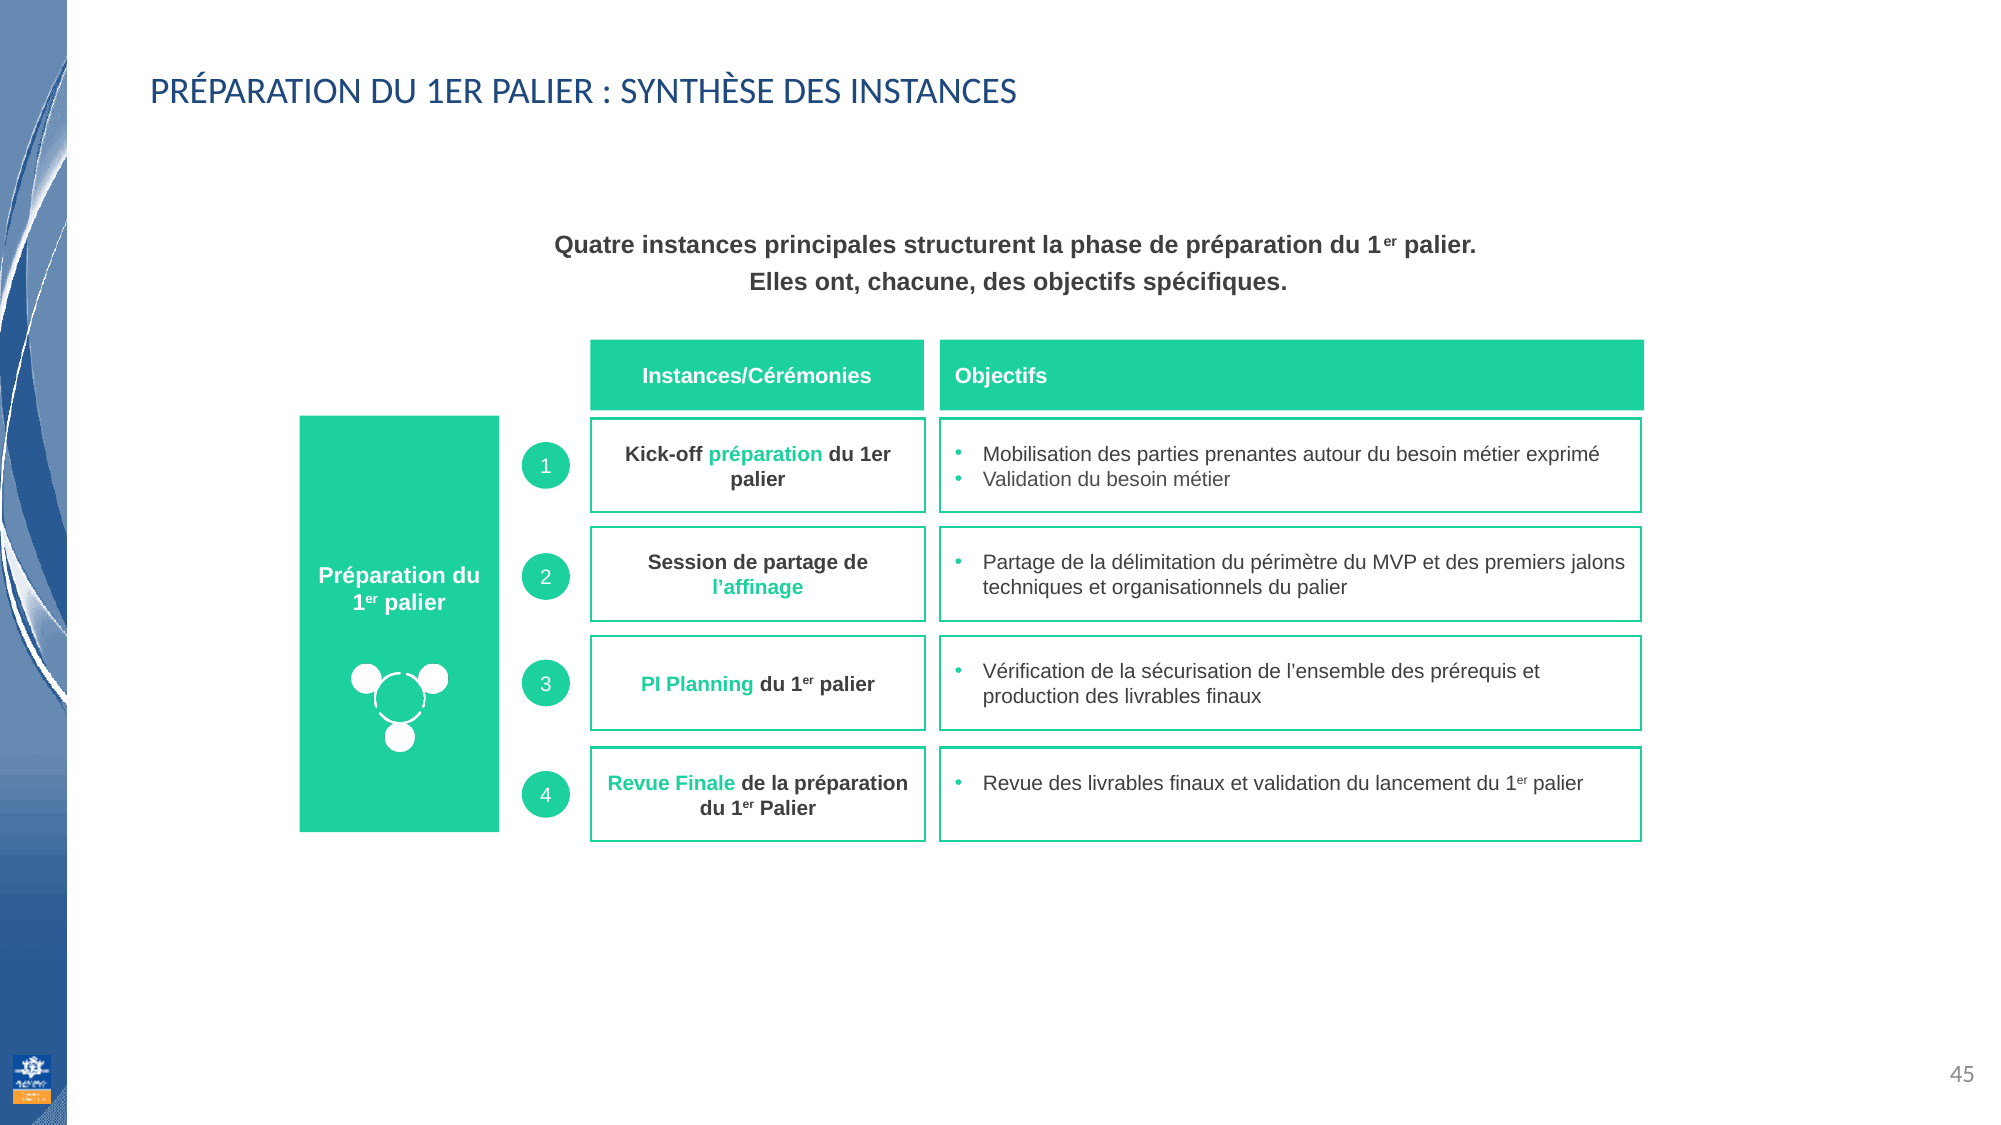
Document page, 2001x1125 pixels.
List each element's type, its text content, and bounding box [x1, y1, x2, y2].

picture [330, 638, 469, 777]
picture [13, 1055, 51, 1104]
text_box 2 [521, 553, 570, 600]
text_box Session de partage de l’affinage [591, 526, 925, 621]
text_box Vérification de la sécurisation de l’ensemble des prérequis et production des livrables finaux [939, 636, 1641, 730]
text_box PI Planning du 1er palier [591, 636, 925, 730]
text_box Partage de la délimitation du périmètre du MVP et des premiers jalons techniques et organisationnels du palier [939, 526, 1641, 621]
text_box 4 [521, 771, 570, 818]
text_box Quatre instances principales structurent la phase de préparation du 1er palier. Elles ont, chacune, des objectifs spécifiques. [427, 221, 1611, 313]
title Préparation du 1er Palier : Synthèse des instances [135, 37, 1898, 145]
text_box Kick-off préparation du 1er palier [591, 418, 925, 513]
text_box Instances/Cérémonies [590, 339, 924, 411]
text_box 1 [521, 442, 570, 489]
text_box Revue Finale de la préparation du 1er Palier [591, 747, 925, 842]
text_box Préparation du 1er palier [299, 415, 500, 833]
text_box 3 [521, 659, 570, 707]
text_box Mobilisation des parties prenantes autour du besoin métier exprimé Validation du besoin métier [939, 418, 1641, 513]
slide_number 45 [1921, 1042, 1991, 1103]
text_box Objectifs [939, 339, 1645, 411]
text_box Revue des livrables finaux et validation du lancement du 1er palier [939, 747, 1641, 842]
